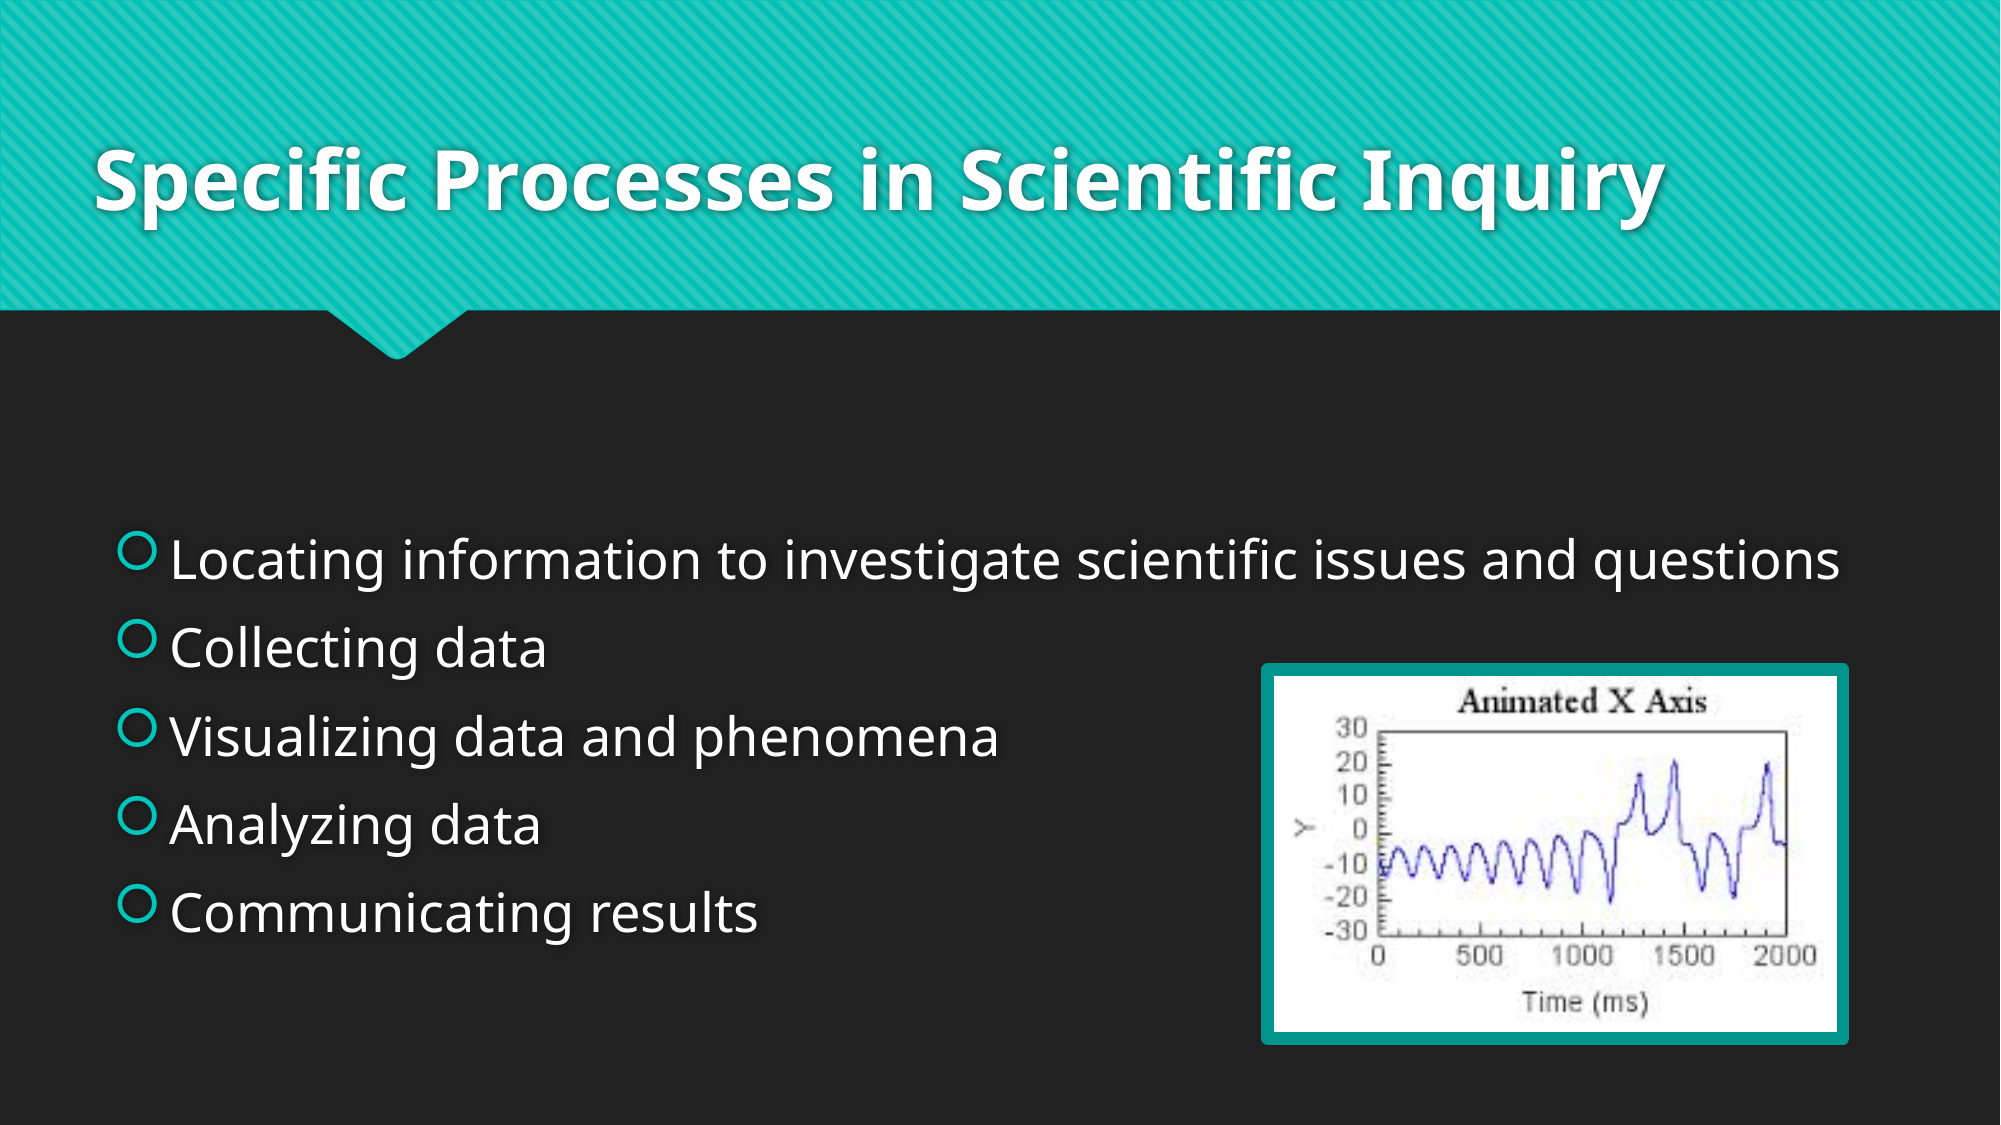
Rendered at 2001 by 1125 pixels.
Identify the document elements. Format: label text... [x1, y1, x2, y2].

list Locating information to investigate scientific issues and questions Collecting data Visualizing data and phenomena Analyzing data Communicating results [98, 436, 1902, 1033]
title Specific Processes in Scientific Inquiry [78, 75, 1813, 235]
picture [1273, 675, 1838, 1033]
